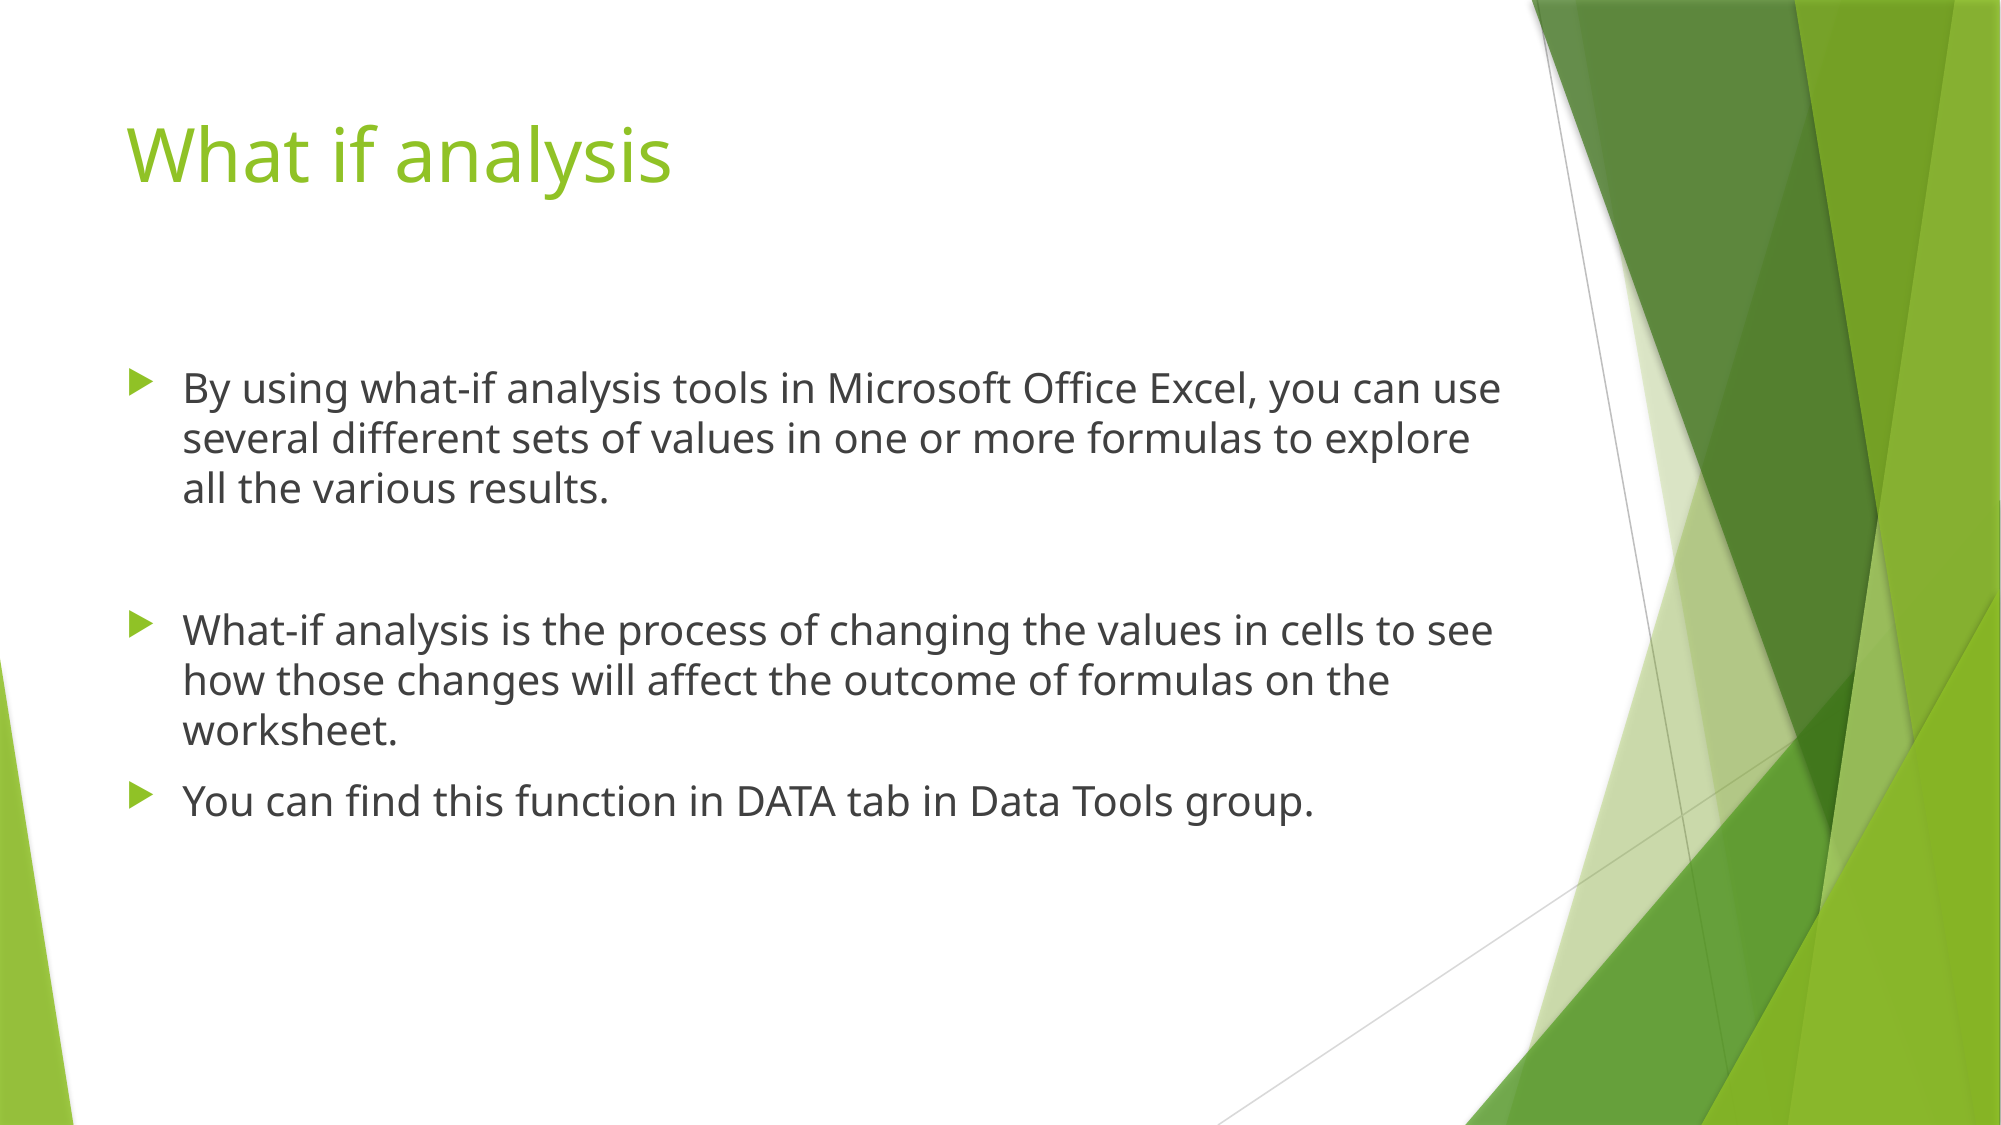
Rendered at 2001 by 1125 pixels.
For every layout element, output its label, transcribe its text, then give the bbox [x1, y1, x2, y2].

title What if analysis [111, 99, 1522, 317]
list By using what-if analysis tools in Microsoft Office Excel, you can use several different sets of values in one or more formulas to explore all the various results. What-if analysis is the process of changing the values in cells to see how those changes will affect the outcome of formulas on the worksheet. You can find this function in DATA tab in Data Tools group. [111, 354, 1522, 992]
